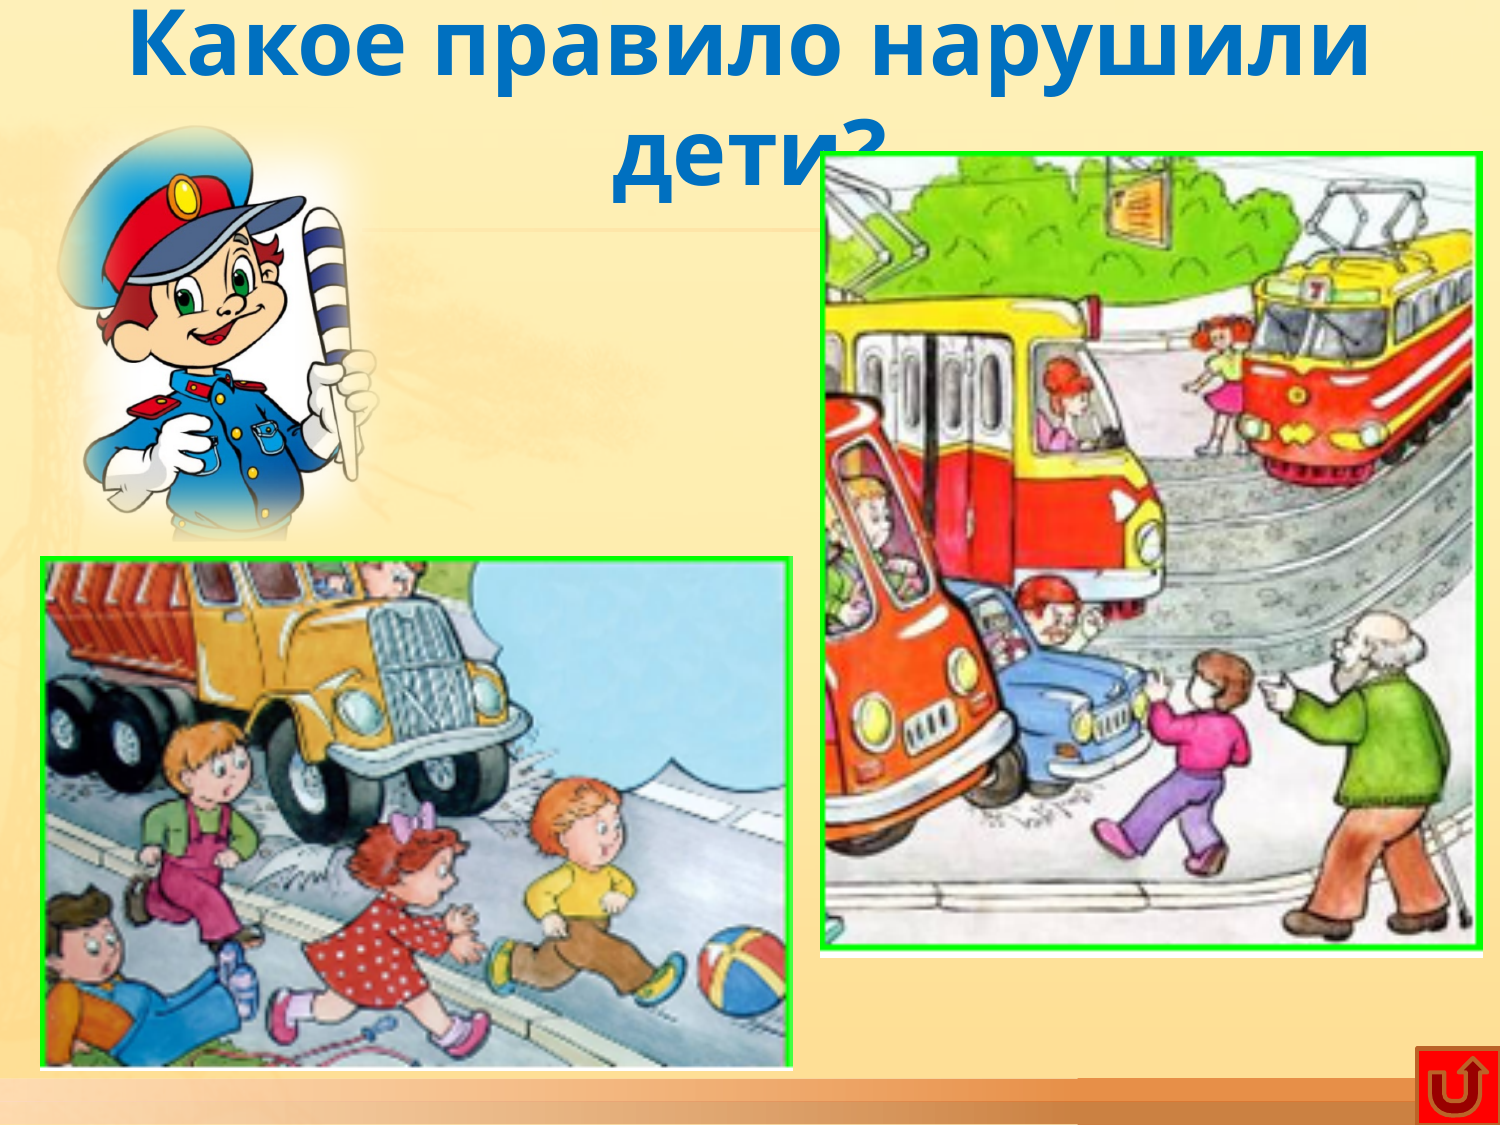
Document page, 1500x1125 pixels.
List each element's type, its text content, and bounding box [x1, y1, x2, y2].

text_box [1415, 1046, 1500, 1125]
title Какое правило нарушили дети? [41, 0, 1459, 188]
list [820, 150, 1483, 959]
picture [40, 106, 794, 1071]
